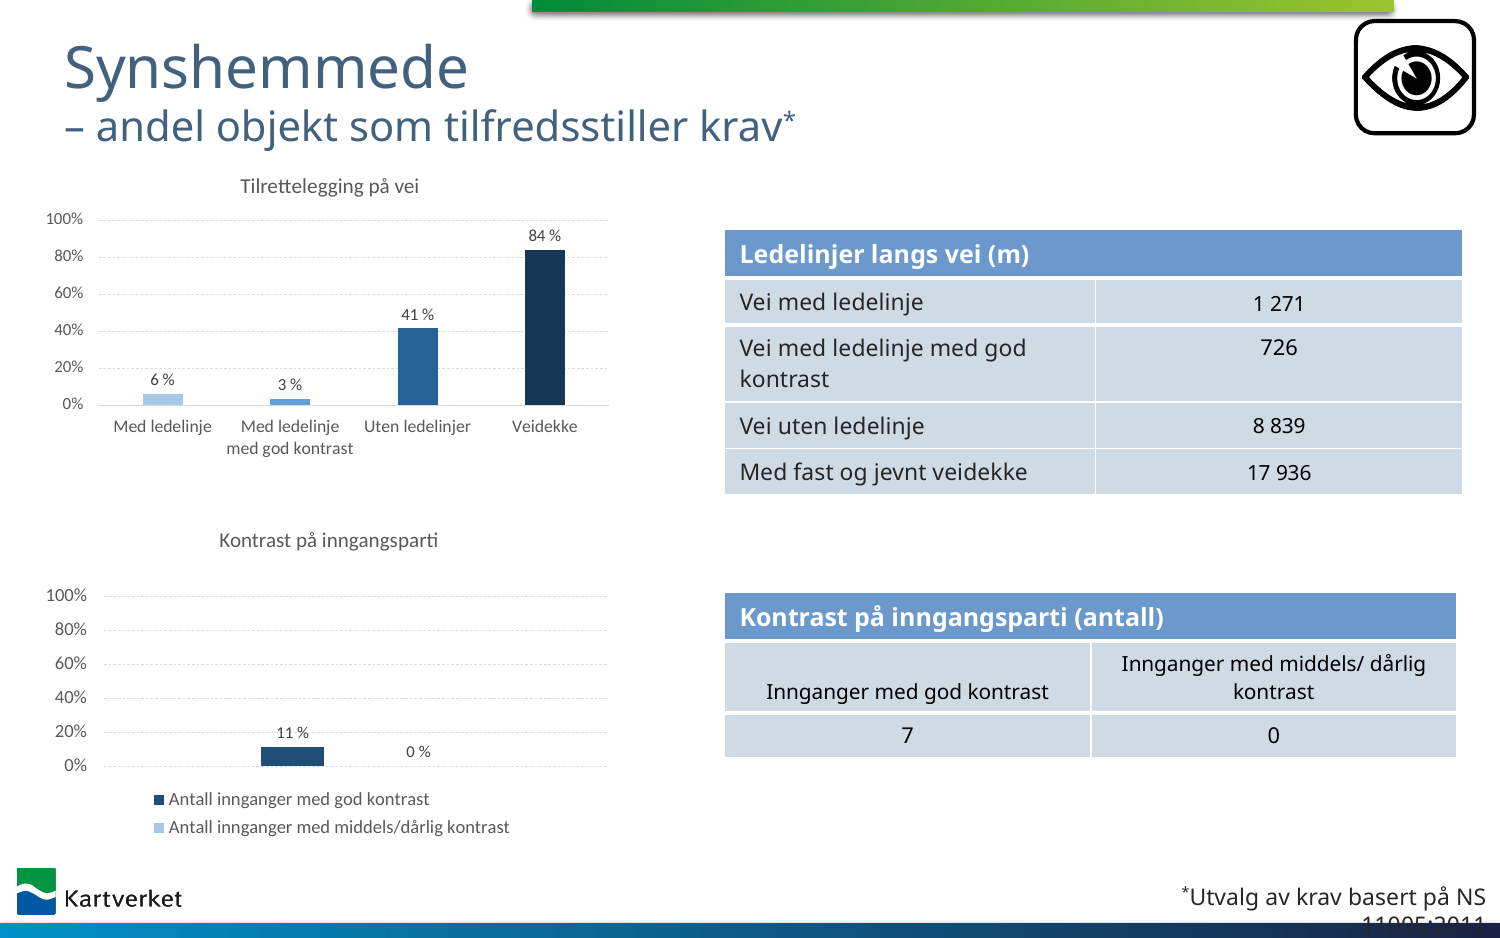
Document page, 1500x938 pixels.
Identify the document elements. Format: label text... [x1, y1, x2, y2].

table_cell 17 936 [1096, 449, 1462, 494]
table_cell 8 839 [1096, 403, 1462, 448]
table_header Kontrast på inngangsparti (antall) [725, 593, 1456, 639]
table_header Ledelinjer langs vei (m) [725, 230, 1462, 276]
table_cell Innganger med middels/ dårlig kontrast [1092, 643, 1456, 711]
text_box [1355, 20, 1475, 134]
table_cell 1 271 [1096, 280, 1462, 323]
table_cell Vei med ledelinje [725, 280, 1095, 323]
table_cell 7 [725, 715, 1090, 757]
picture [41, 166, 619, 492]
picture [41, 520, 617, 846]
text_box *Utvalg av krav basert på NS 11005:2011 [1068, 873, 1500, 938]
table_cell 726 [1096, 327, 1462, 401]
table_cell Innganger med god kontrast [725, 643, 1090, 711]
table_cell Vei uten ledelinje [725, 403, 1095, 448]
table_cell 0 [1092, 715, 1456, 757]
text_box Synshemmede – andel objekt som tilfredsstiller krav* [49, 24, 1431, 158]
table_cell Med fast og jevnt veidekke [725, 449, 1095, 494]
table_cell Vei med ledelinje med god kontrast [725, 327, 1095, 401]
